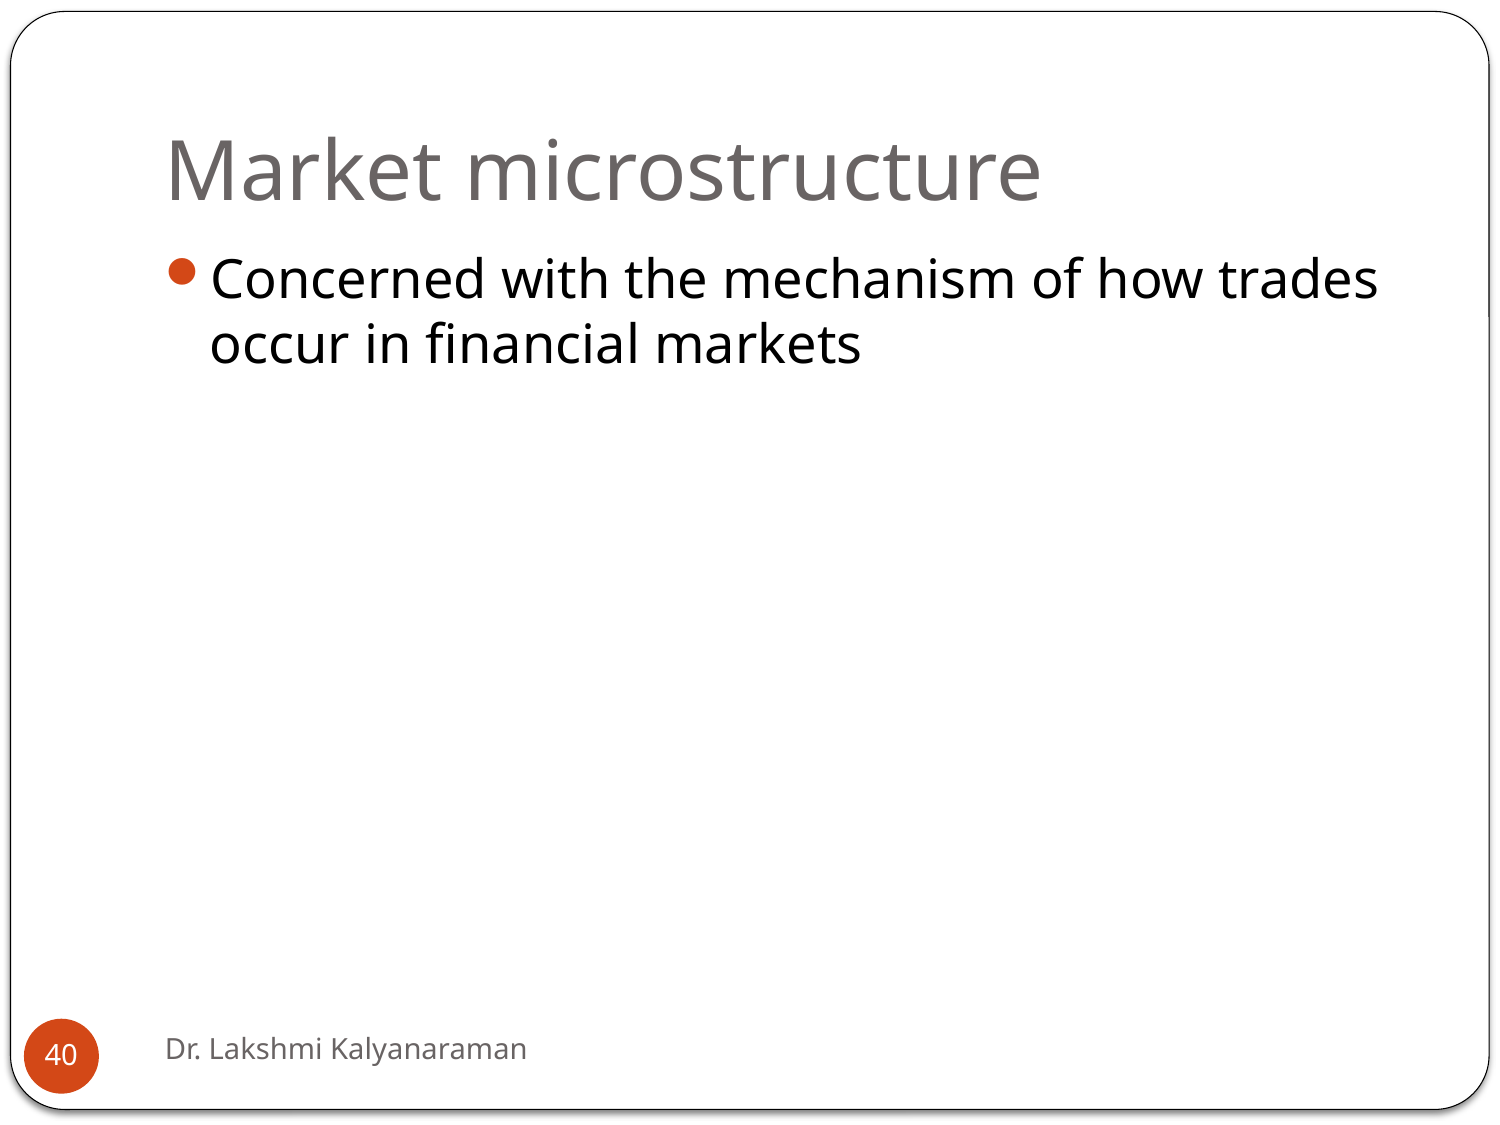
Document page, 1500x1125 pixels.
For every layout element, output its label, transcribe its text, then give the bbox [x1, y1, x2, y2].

slide_number 40 [23, 1018, 99, 1094]
list Concerned with the mechanism of how trades occur in financial markets [150, 237, 1425, 988]
title Market microstructure [150, 45, 1425, 233]
footer Dr. Lakshmi Kalyanaraman [150, 1012, 800, 1088]
